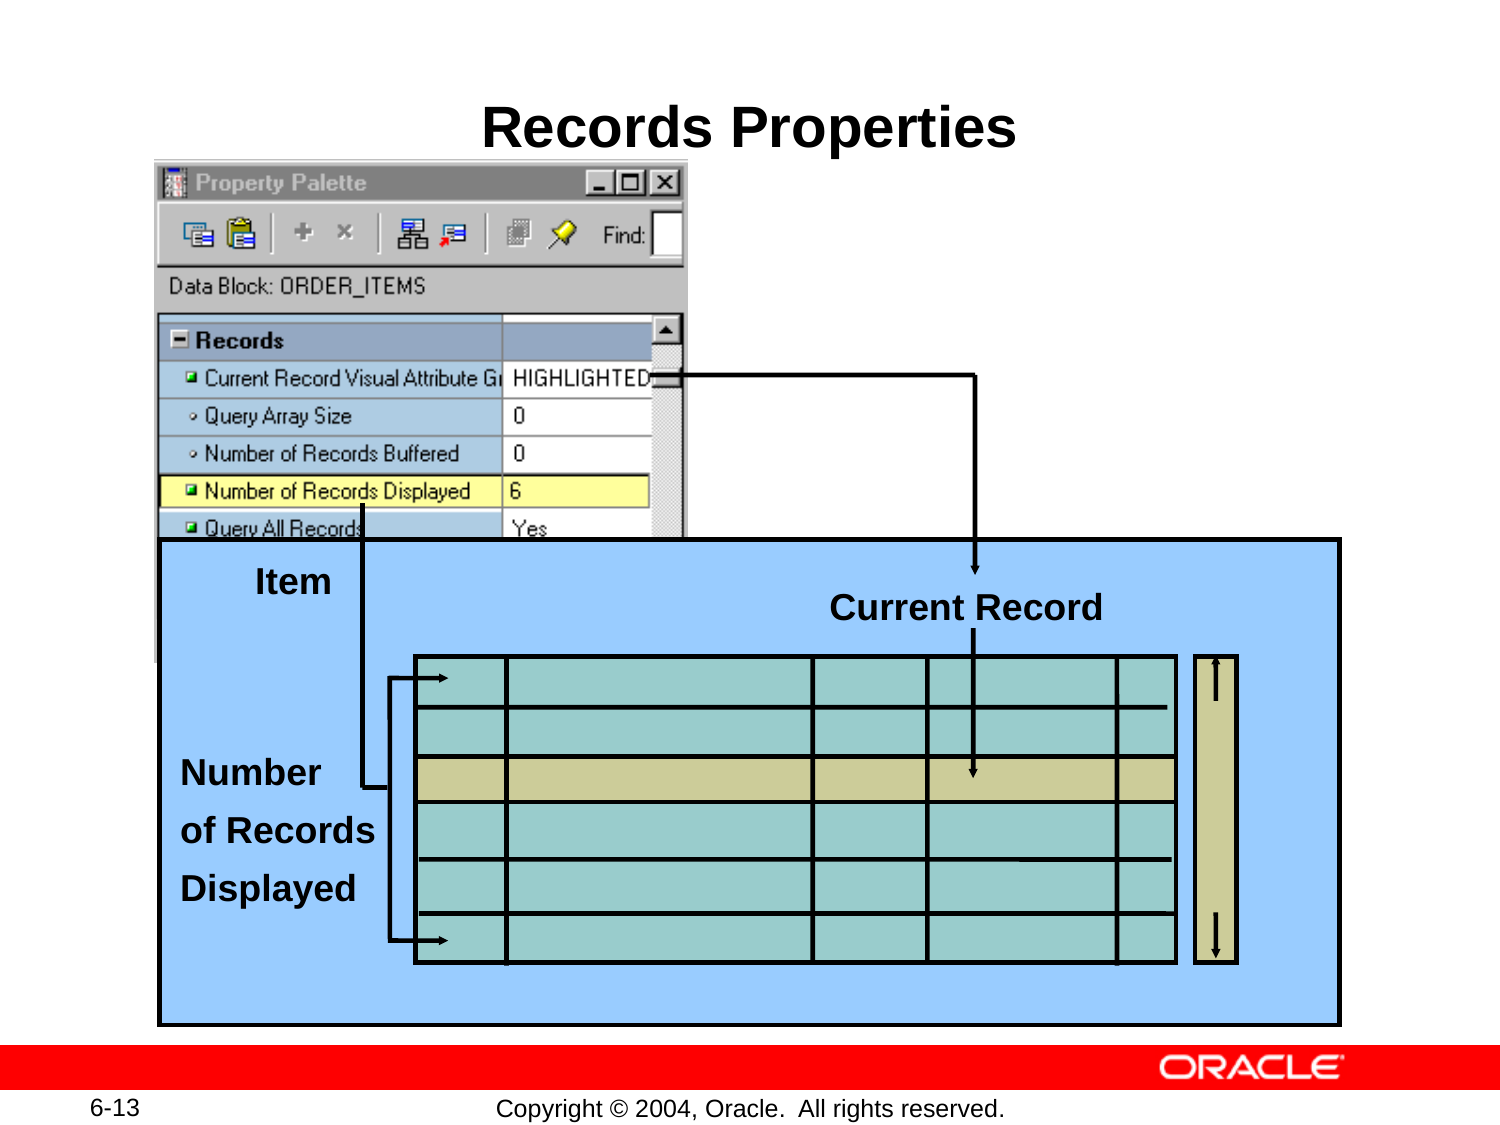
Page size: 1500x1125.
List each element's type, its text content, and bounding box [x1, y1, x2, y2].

text_box [928, 708, 973, 756]
text_box [1194, 656, 1237, 963]
text_box [813, 860, 927, 913]
text_box [387, 936, 449, 945]
picture [154, 159, 688, 663]
text_box [507, 860, 812, 913]
text_box [970, 374, 980, 575]
text_box [1117, 756, 1177, 802]
text_box [813, 914, 1116, 963]
text_box [1211, 912, 1221, 959]
text_box Current Record [814, 574, 1120, 636]
text_box [388, 673, 449, 683]
text_box [415, 802, 506, 963]
text_box [928, 802, 1116, 859]
text_box [507, 708, 812, 756]
text_box [507, 656, 973, 707]
text_box [415, 671, 506, 707]
text_box [974, 656, 1177, 756]
text_box [507, 756, 812, 802]
text_box Number of Records Displayed [165, 740, 389, 916]
text_box [415, 708, 506, 756]
text_box [928, 860, 1116, 913]
text_box [813, 708, 927, 756]
text_box [159, 539, 1340, 1025]
text_box [507, 802, 812, 859]
text_box [813, 756, 927, 802]
title Records Properties [149, 87, 1351, 232]
text_box [969, 628, 978, 779]
text_box [813, 802, 927, 859]
text_box [1117, 802, 1177, 963]
text_box [415, 756, 506, 802]
text_box [507, 914, 812, 963]
text_box [1211, 655, 1220, 701]
text_box [928, 756, 1116, 802]
